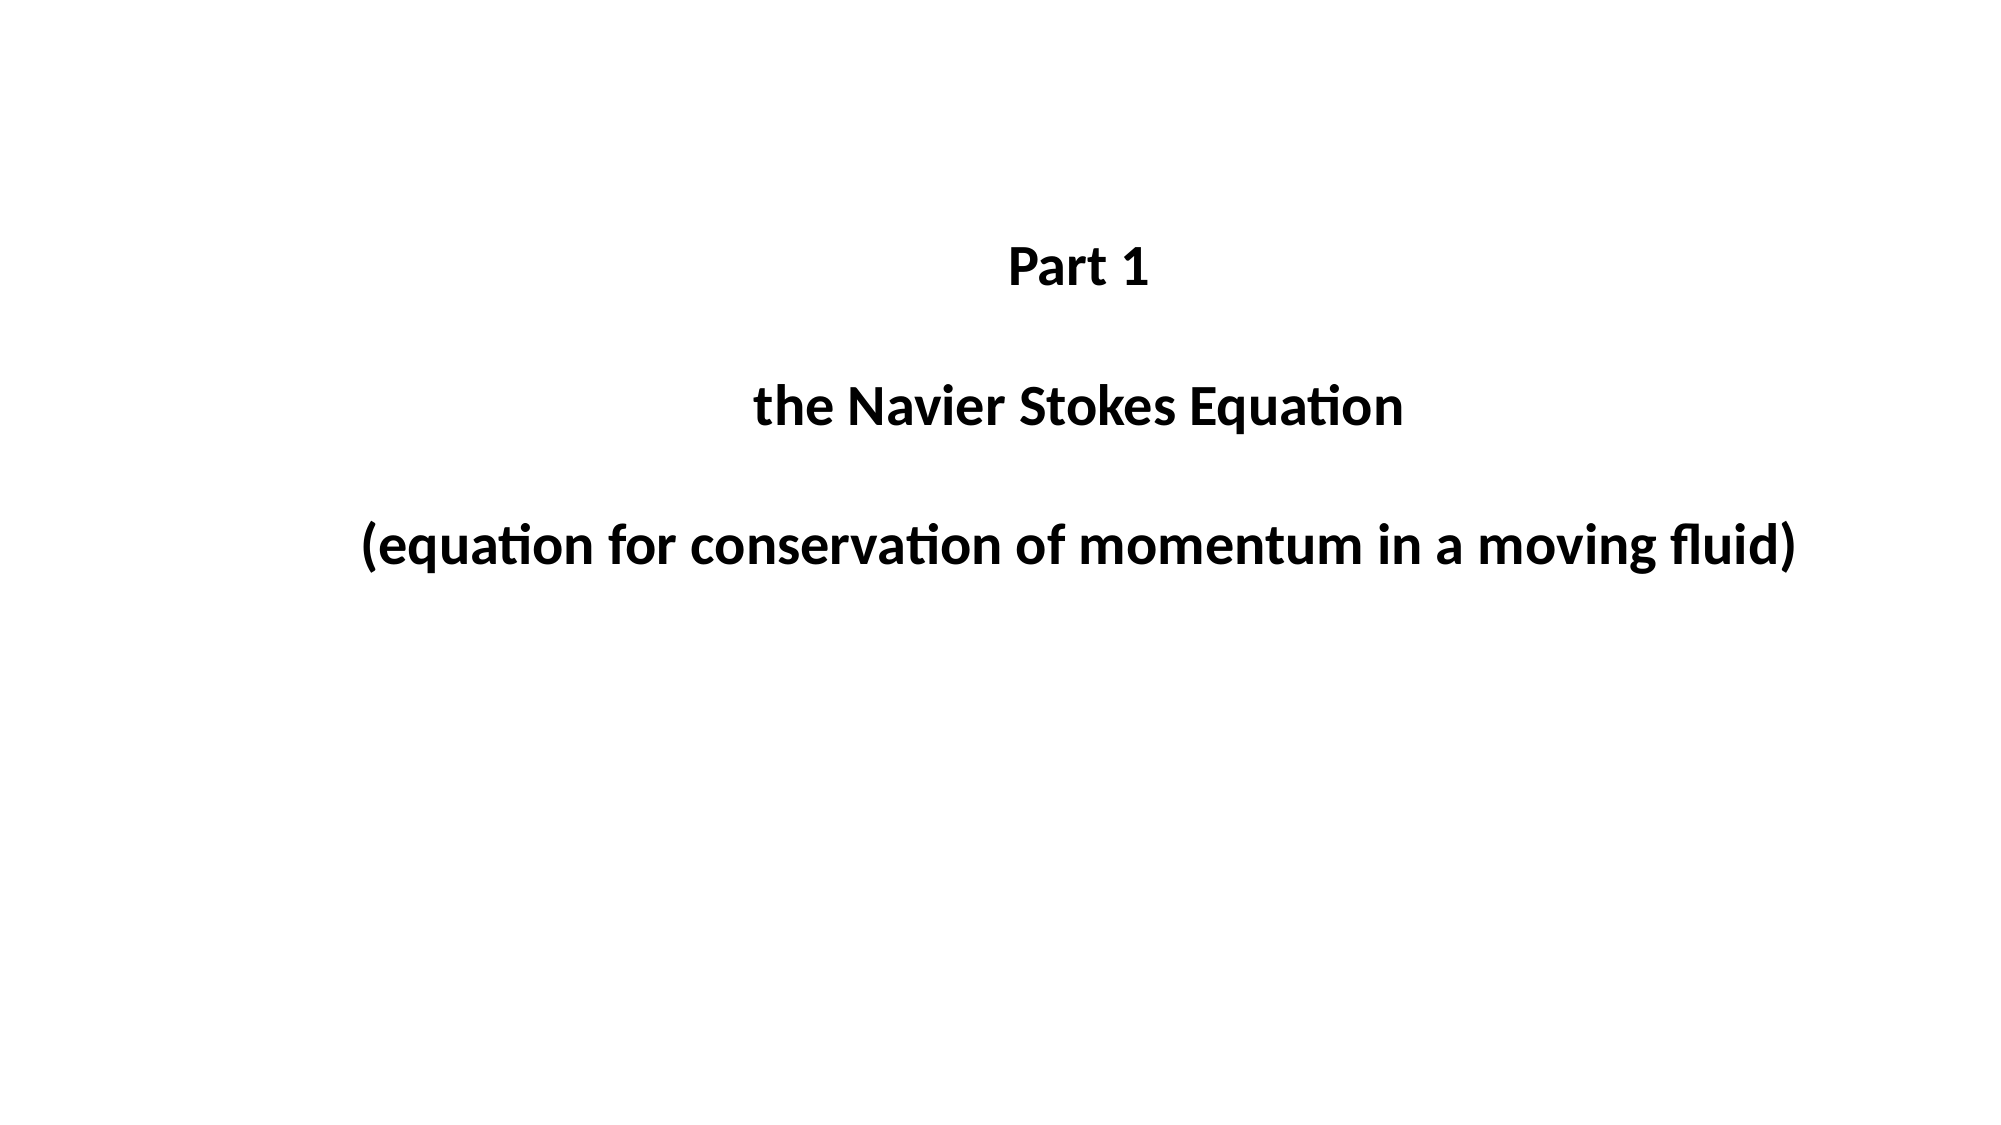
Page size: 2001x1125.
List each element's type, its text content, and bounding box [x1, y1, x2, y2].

text_box Part 1 the Navier Stokes Equation (equation for conservation of momentum in a moving fluid) [193, 219, 1965, 584]
